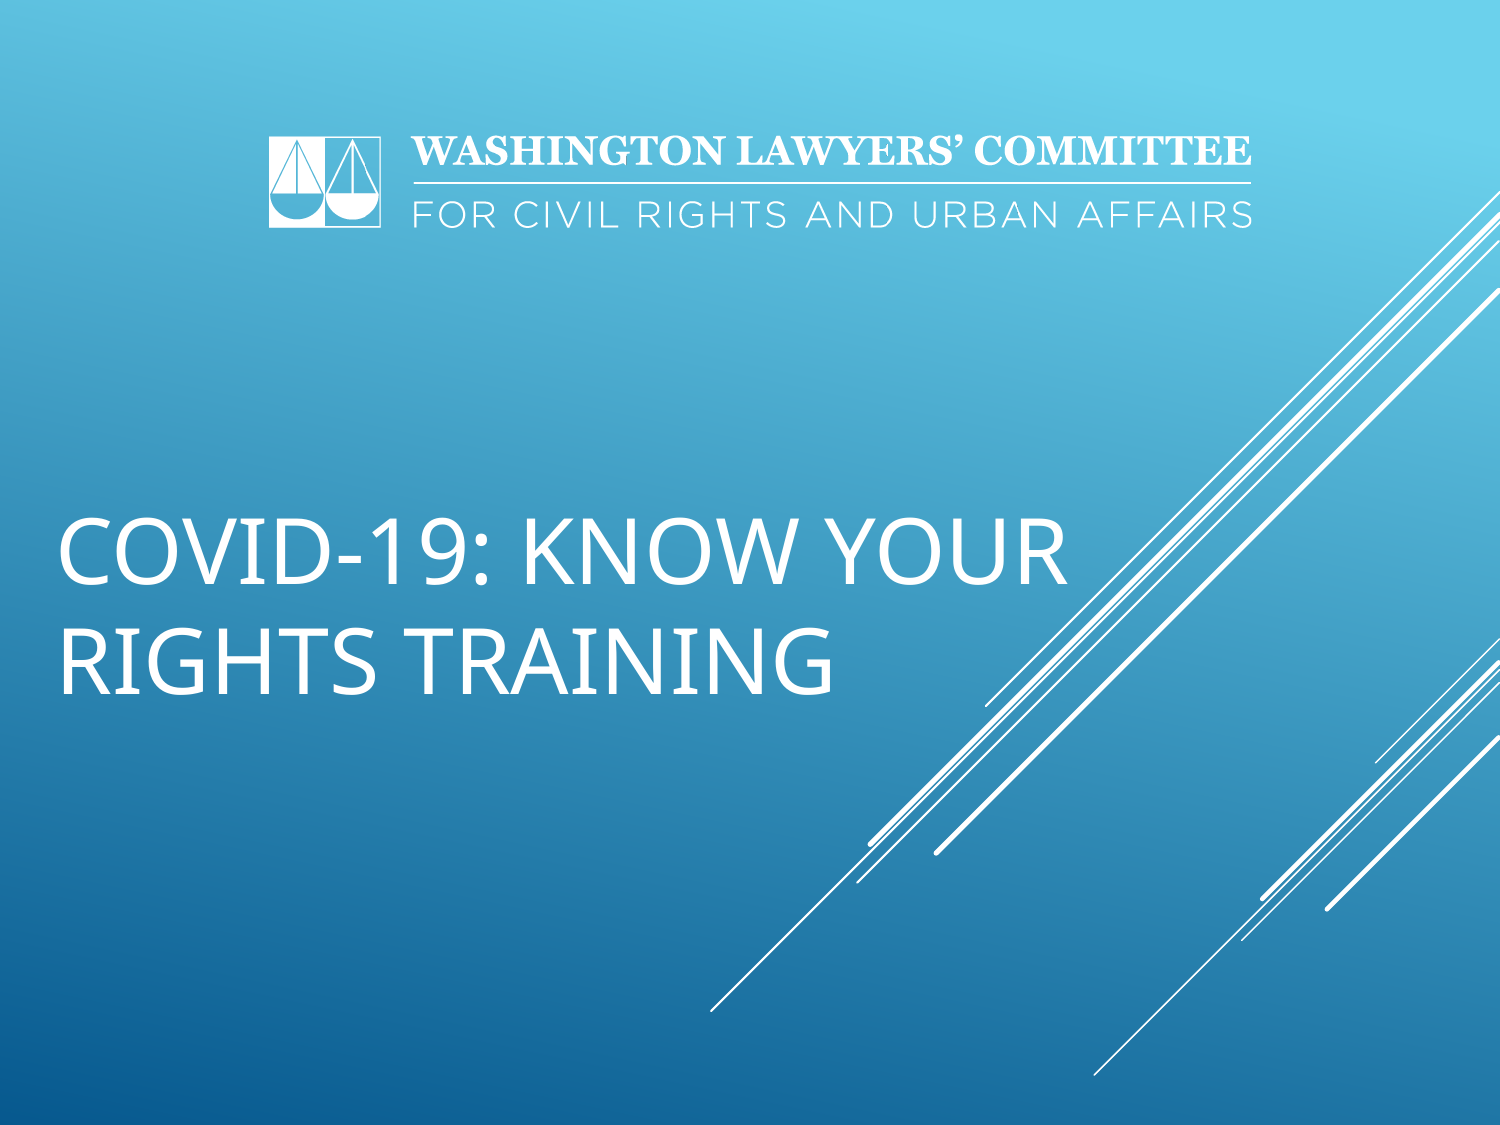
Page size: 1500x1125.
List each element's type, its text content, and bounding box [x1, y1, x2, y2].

title Covid-19: Know your rights training [40, 405, 1168, 881]
picture [235, 111, 1278, 255]
